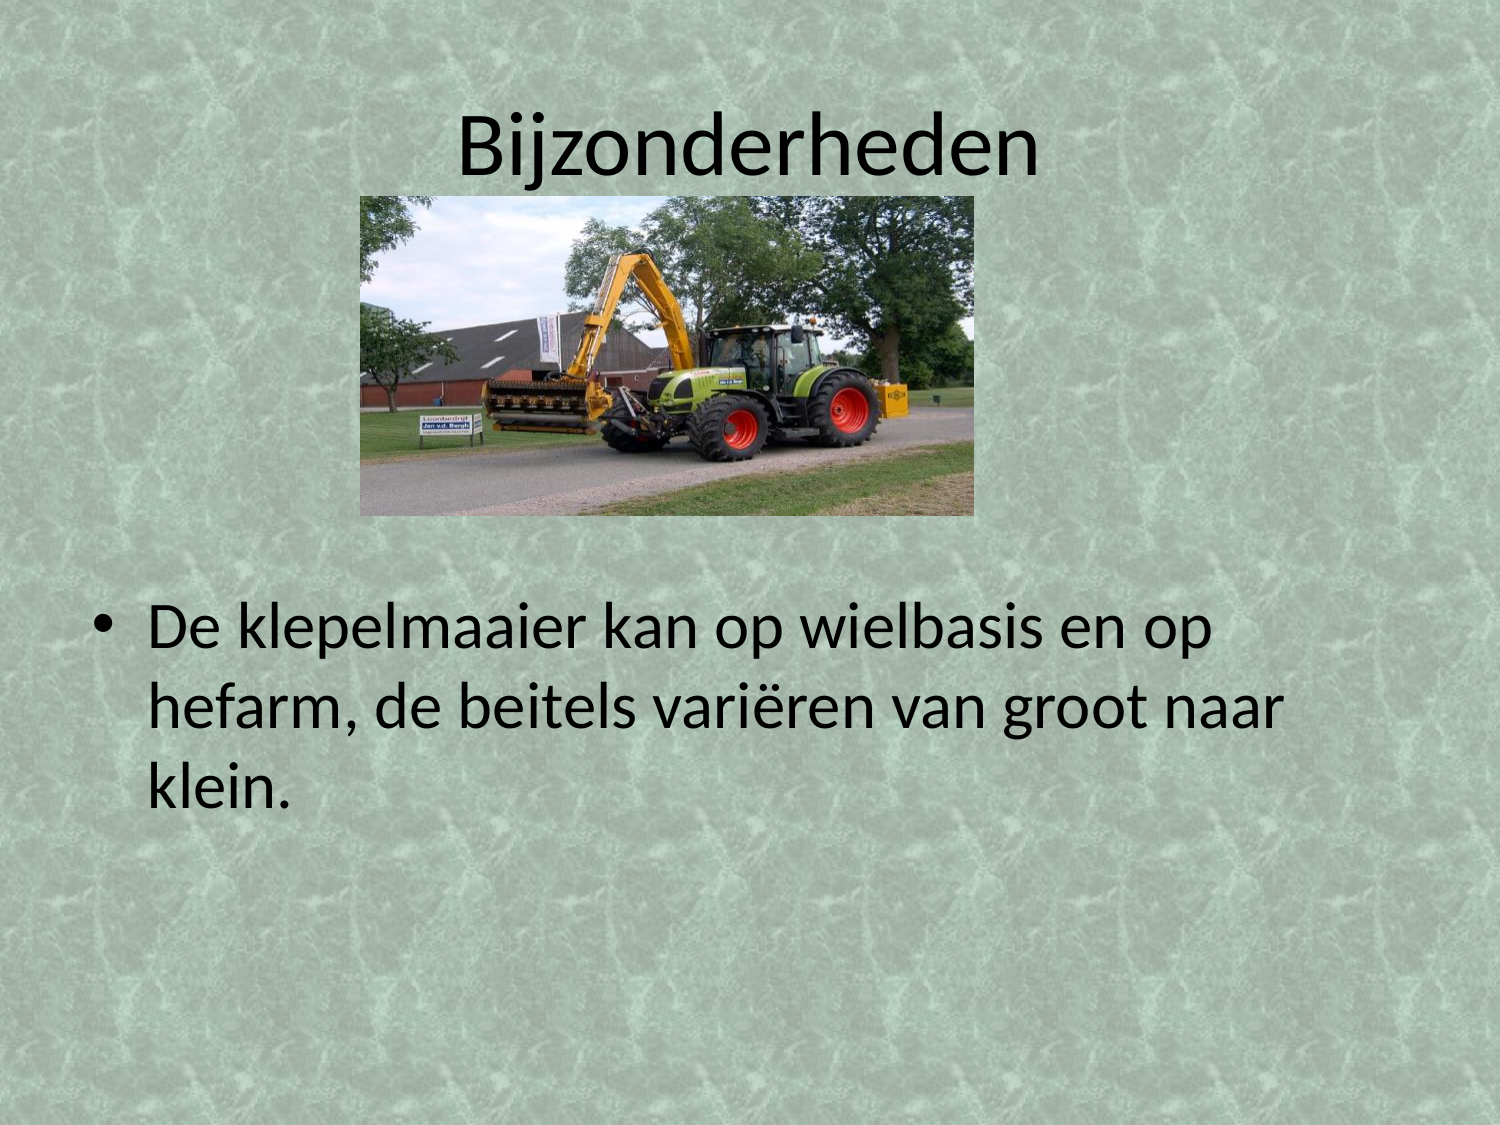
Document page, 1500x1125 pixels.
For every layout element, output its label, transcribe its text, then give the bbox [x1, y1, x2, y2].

title Bijzonderheden [75, 45, 1425, 233]
picture [359, 196, 975, 516]
list De klepelmaaier kan op wielbasis en op hefarm, de beitels variëren van groot naar klein. [76, 574, 1341, 1005]
